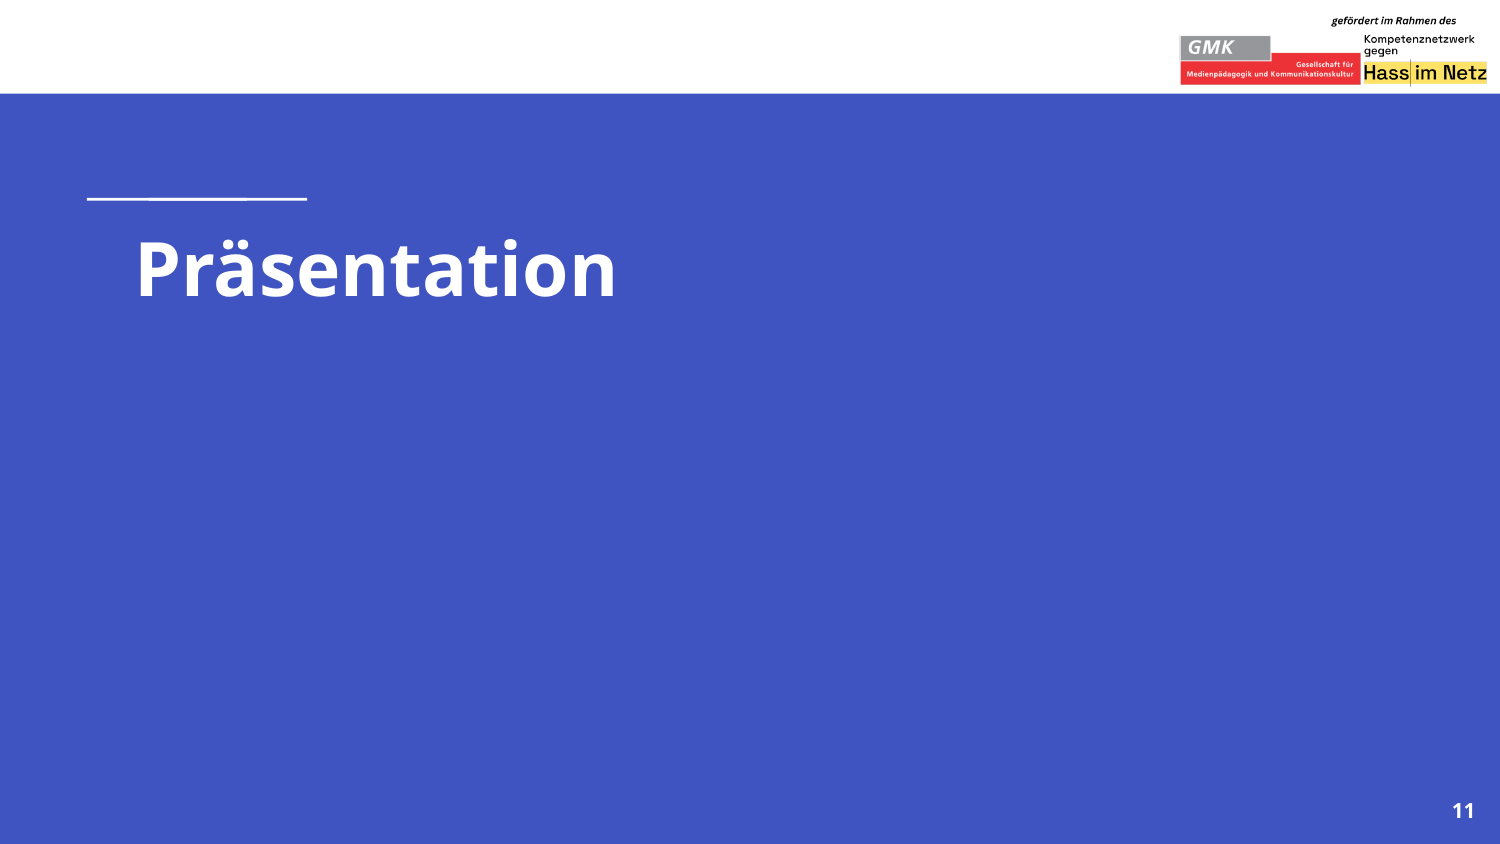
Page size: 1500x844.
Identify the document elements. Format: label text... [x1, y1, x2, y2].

text_box 11 [1400, 779, 1491, 844]
picture [1177, 0, 1491, 94]
title Präsentation [119, 216, 1381, 466]
